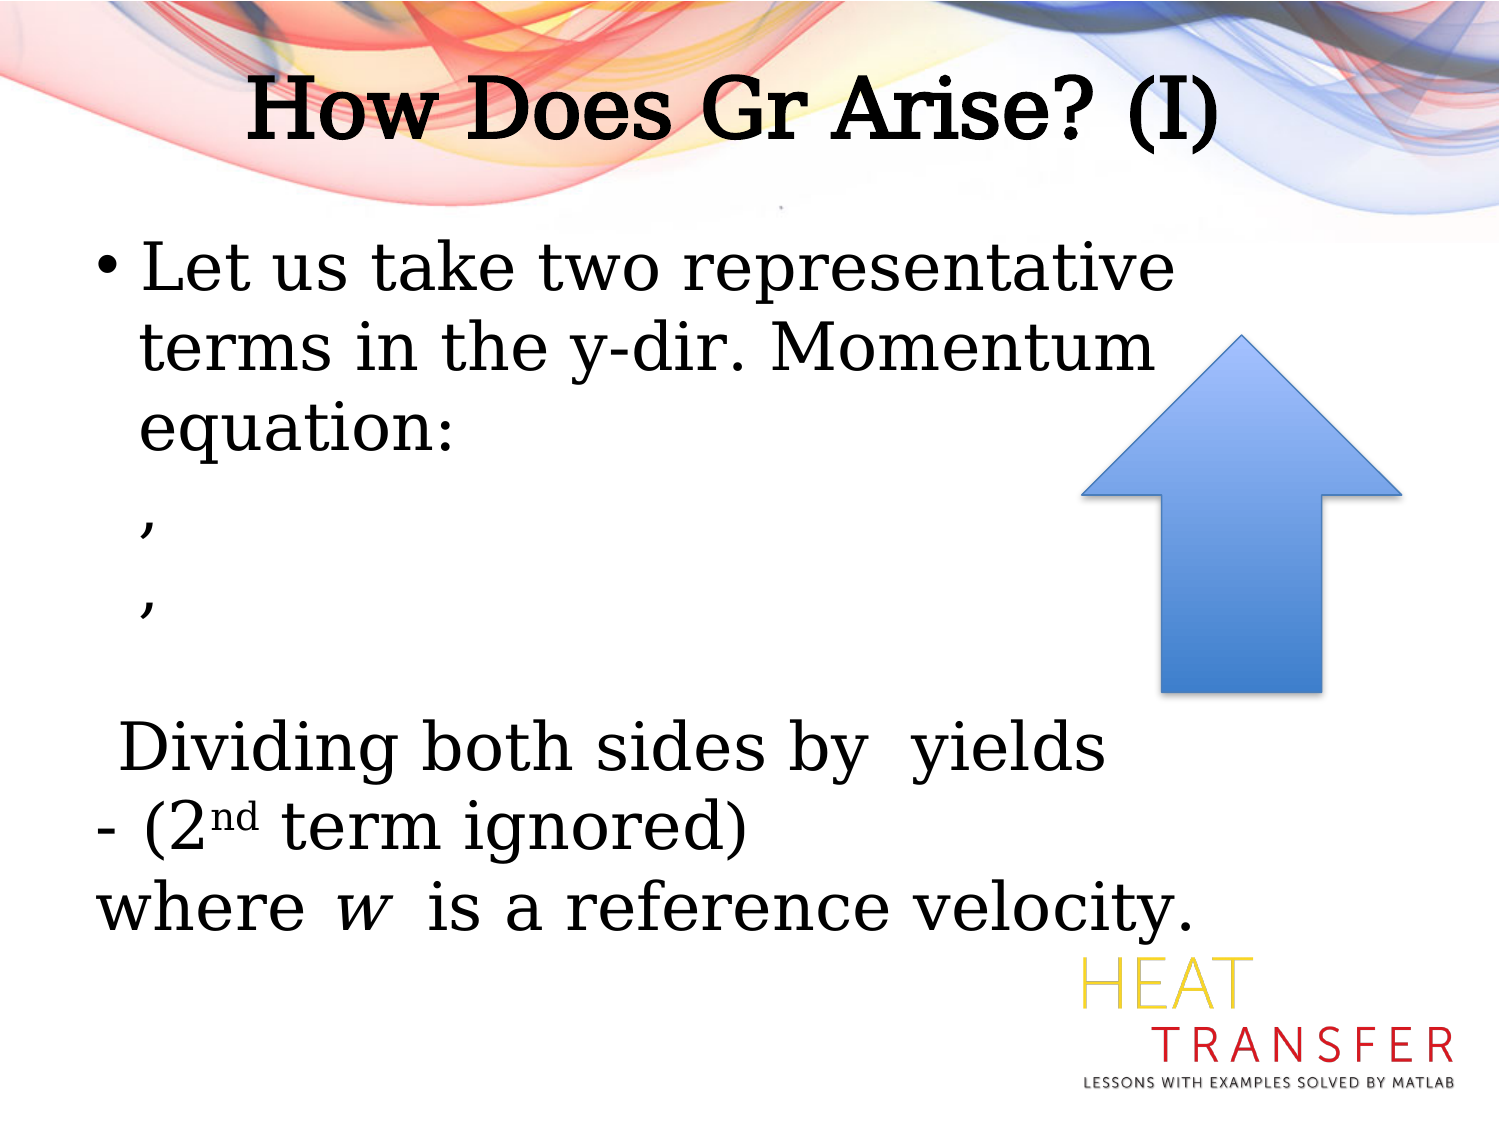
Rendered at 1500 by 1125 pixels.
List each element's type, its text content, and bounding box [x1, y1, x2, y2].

picture [0, 1, 1499, 243]
picture [1075, 946, 1464, 1093]
text_box How Does Gr Arise? (I) [36, 46, 1434, 162]
text_box [1080, 334, 1403, 694]
